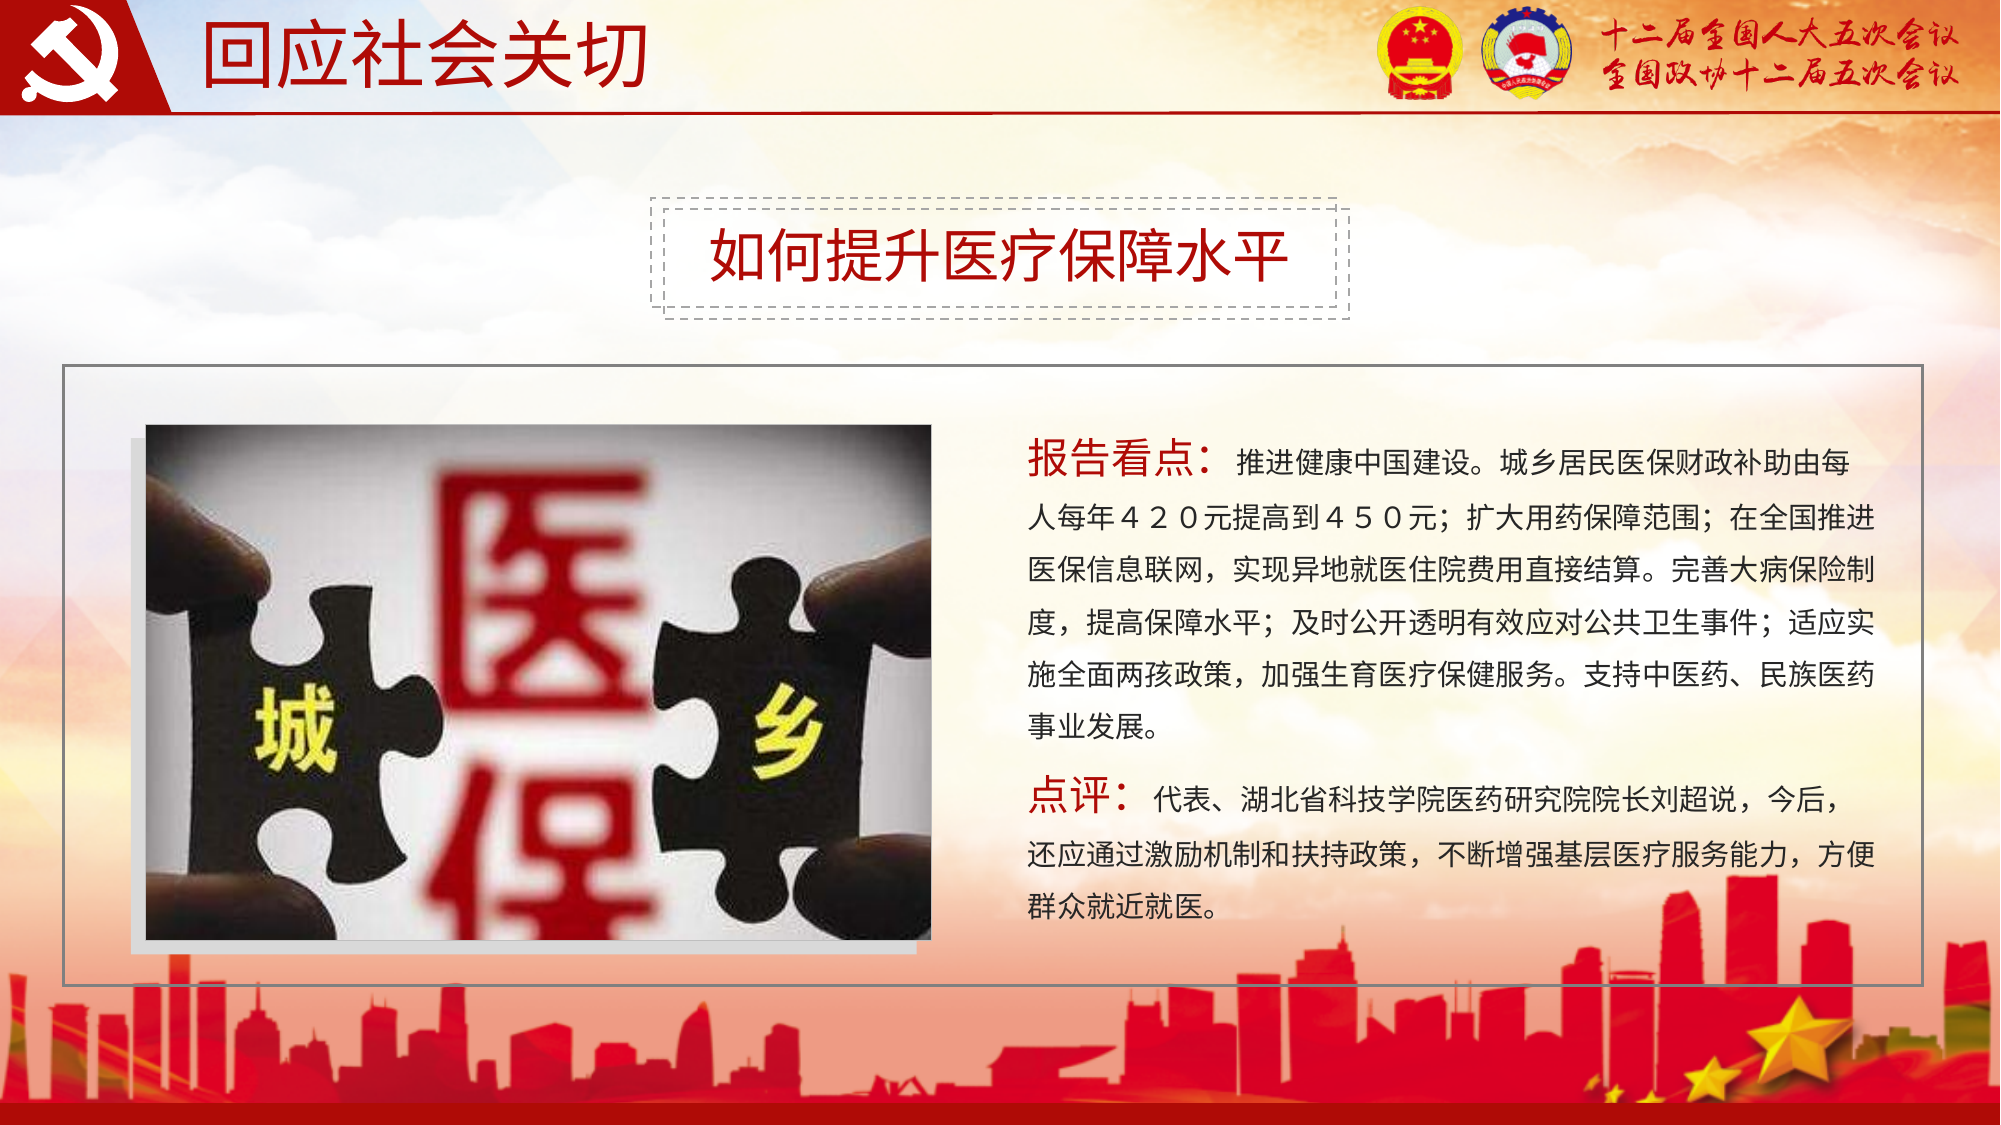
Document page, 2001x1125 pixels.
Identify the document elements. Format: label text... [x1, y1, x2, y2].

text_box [0, 0, 173, 114]
text_box 报告看点：推进健康中国建设。城乡居民医保财政补助由每人每年４２０元提高到４５０元；扩大用药保障范围；在全国推进医保信息联网，实现异地就医住院费用直接结算。完善大病保险制度，提高保障水平；及时公开透明有效应对公共卫生事件；适应实施全面两孩政策，加强生育医疗保健服务。支持中医药、民族医药事业发展。 点评：代表、湖北省科技学院医药研究院院长刘超说，今后，还应通过激励机制和扶持政策，不断增强基层医疗服务能力，方便群众就近就医。 [1013, 399, 1894, 931]
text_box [130, 424, 932, 955]
picture [173, 0, 2000, 112]
text_box [0, 1102, 2000, 1125]
picture [0, 115, 2000, 1102]
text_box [1377, 5, 1995, 100]
text_box 回应社会关切 [186, 0, 841, 105]
text_box [63, 365, 1923, 986]
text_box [651, 197, 1349, 320]
